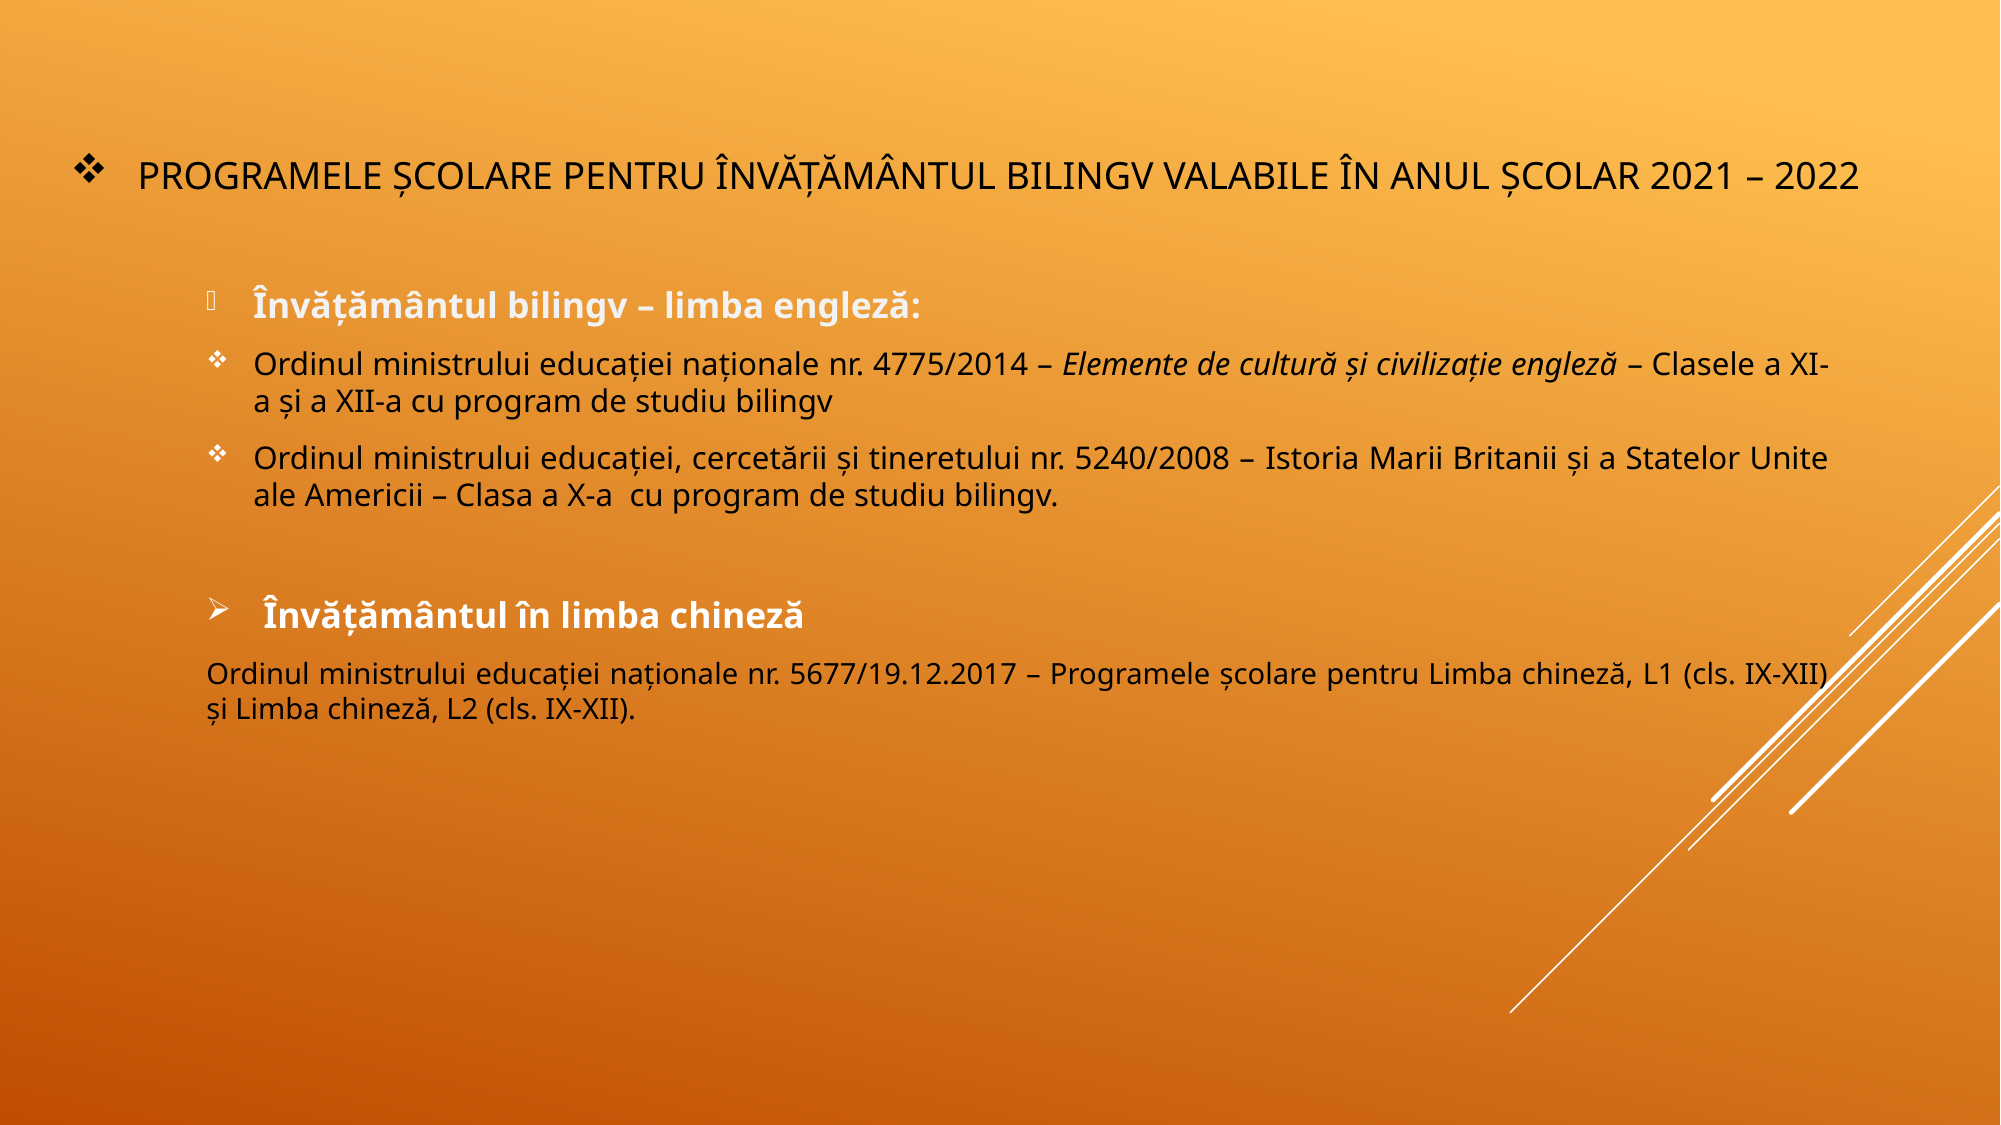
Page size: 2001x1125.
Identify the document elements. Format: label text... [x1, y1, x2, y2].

title PROGRAMELE ŞCOLARE PENTRU ÎNVĂȚĂMÂNTUL BILINGV VALABILE ÎN ANUL ŞCOLAR 2021 – 2022 [53, 49, 1888, 298]
list Învățământul bilingv – limba engleză: Ordinul ministrului educației naționale nr. 4775/2014 – Elemente de cultură și civilizație engleză – Clasele a XI-a și a XII-a cu program de studiu bilingv Ordinul ministrului educației, cercetării și tineretului nr. 5240/2008 – Istoria Marii Britanii și a Statelor Unite ale Americii – Clasa a X-a cu program de studiu bilingv. Învățământul în limba chineză Ordinul ministrului educației naționale nr. 5677/19.12.2017 – Programele școlare pentru Limba chineză, L1 (cls. IX-XII) și Limba chineză, L2 (cls. IX-XII). [191, 205, 1845, 772]
